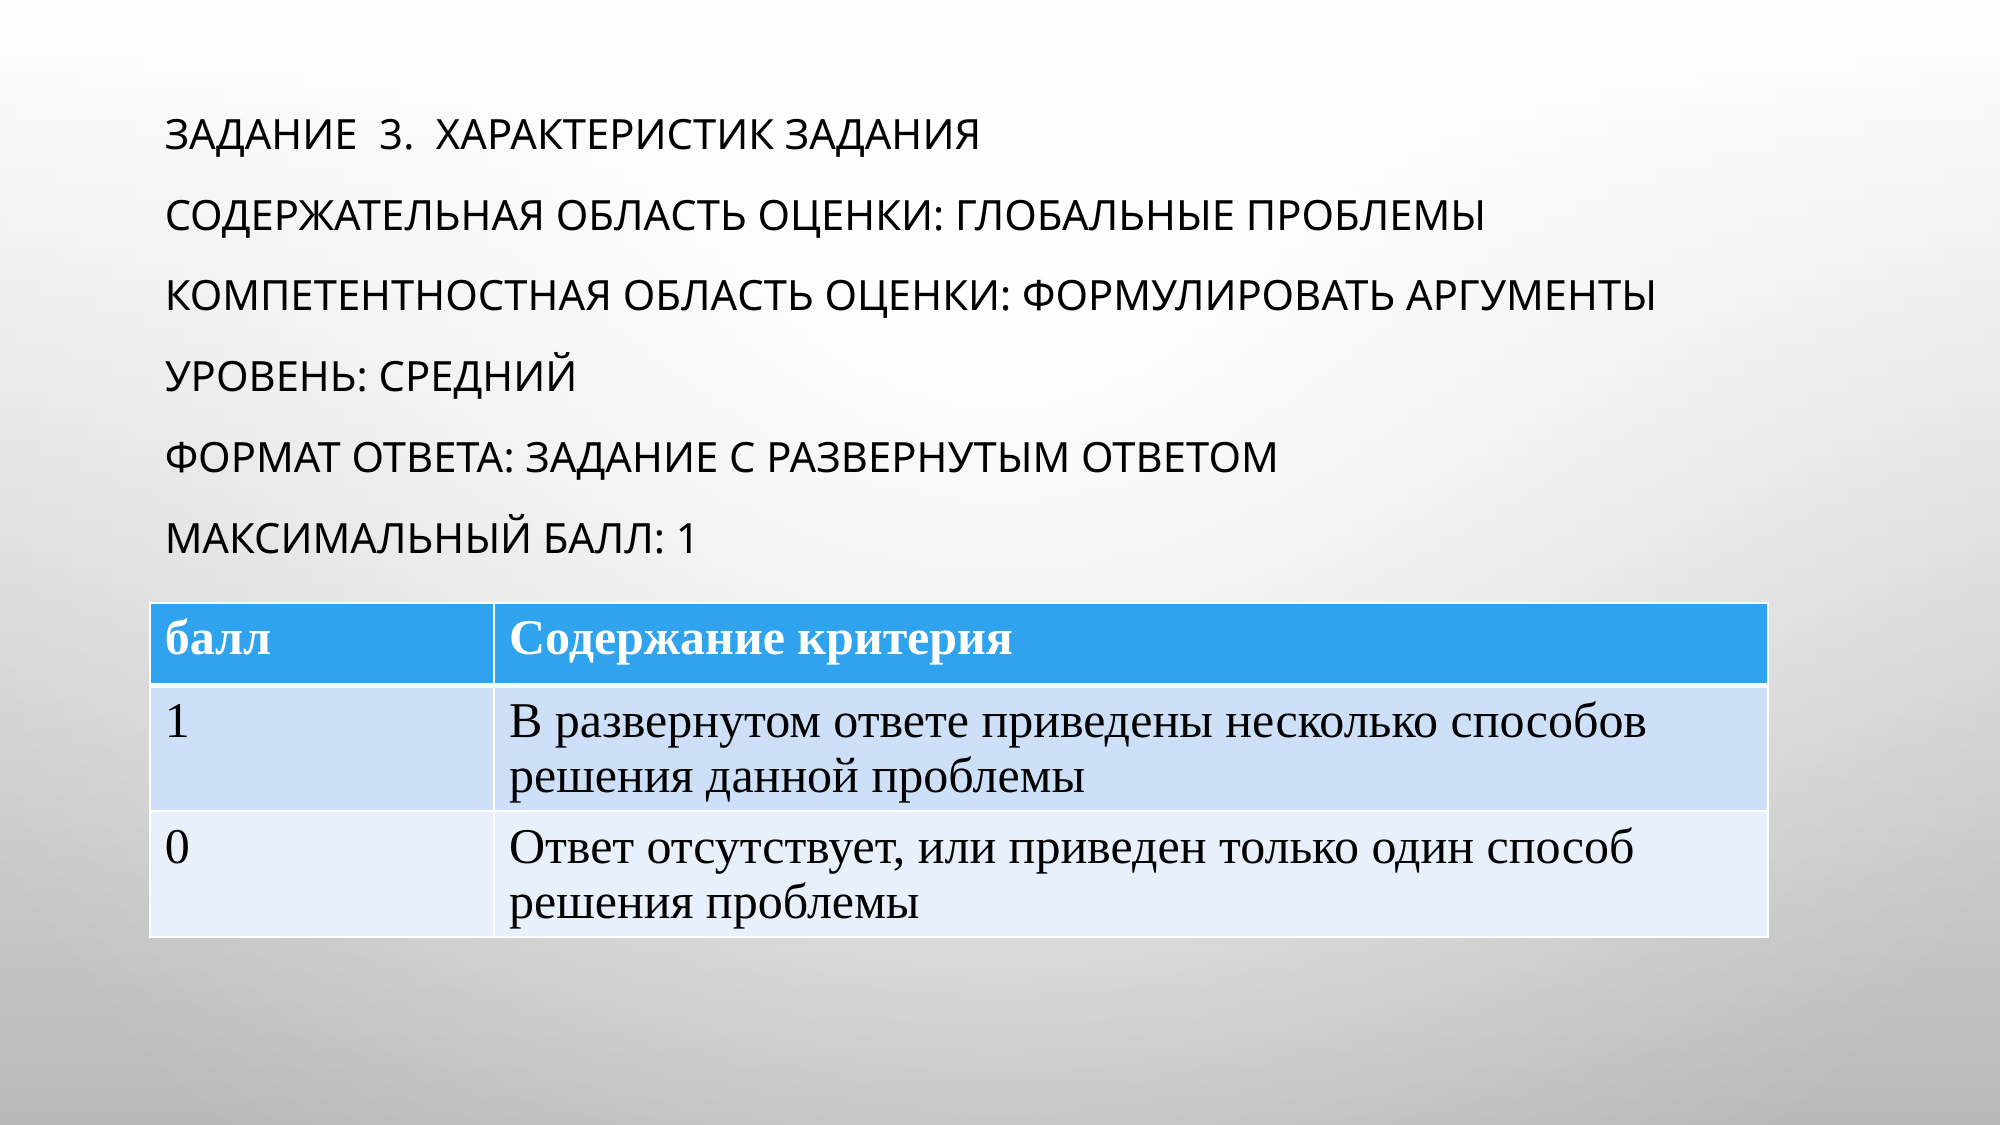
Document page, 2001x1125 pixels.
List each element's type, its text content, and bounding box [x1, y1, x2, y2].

table_cell 1 [151, 688, 493, 810]
picture [0, 0, 2000, 1125]
list Задание 3. ХАРАКТЕРИСТИК ЗАДАНИЯ Содержательная область оценки: Глобальные проблемы Компетентностная область оценки: Формулировать аргументы Уровень: средний Формат ответа: задание с развернутым ответом Максимальный балл: 1 [149, 90, 1851, 950]
table_header балл [151, 604, 493, 683]
table_cell Ответ отсутствует, или приведен только один способ решения проблемы [495, 812, 1767, 936]
table_header Содержание критерия [495, 604, 1767, 683]
table_cell 0 [151, 812, 493, 936]
table_cell В развернутом ответе приведены несколько способов решения данной проблемы [495, 688, 1767, 810]
